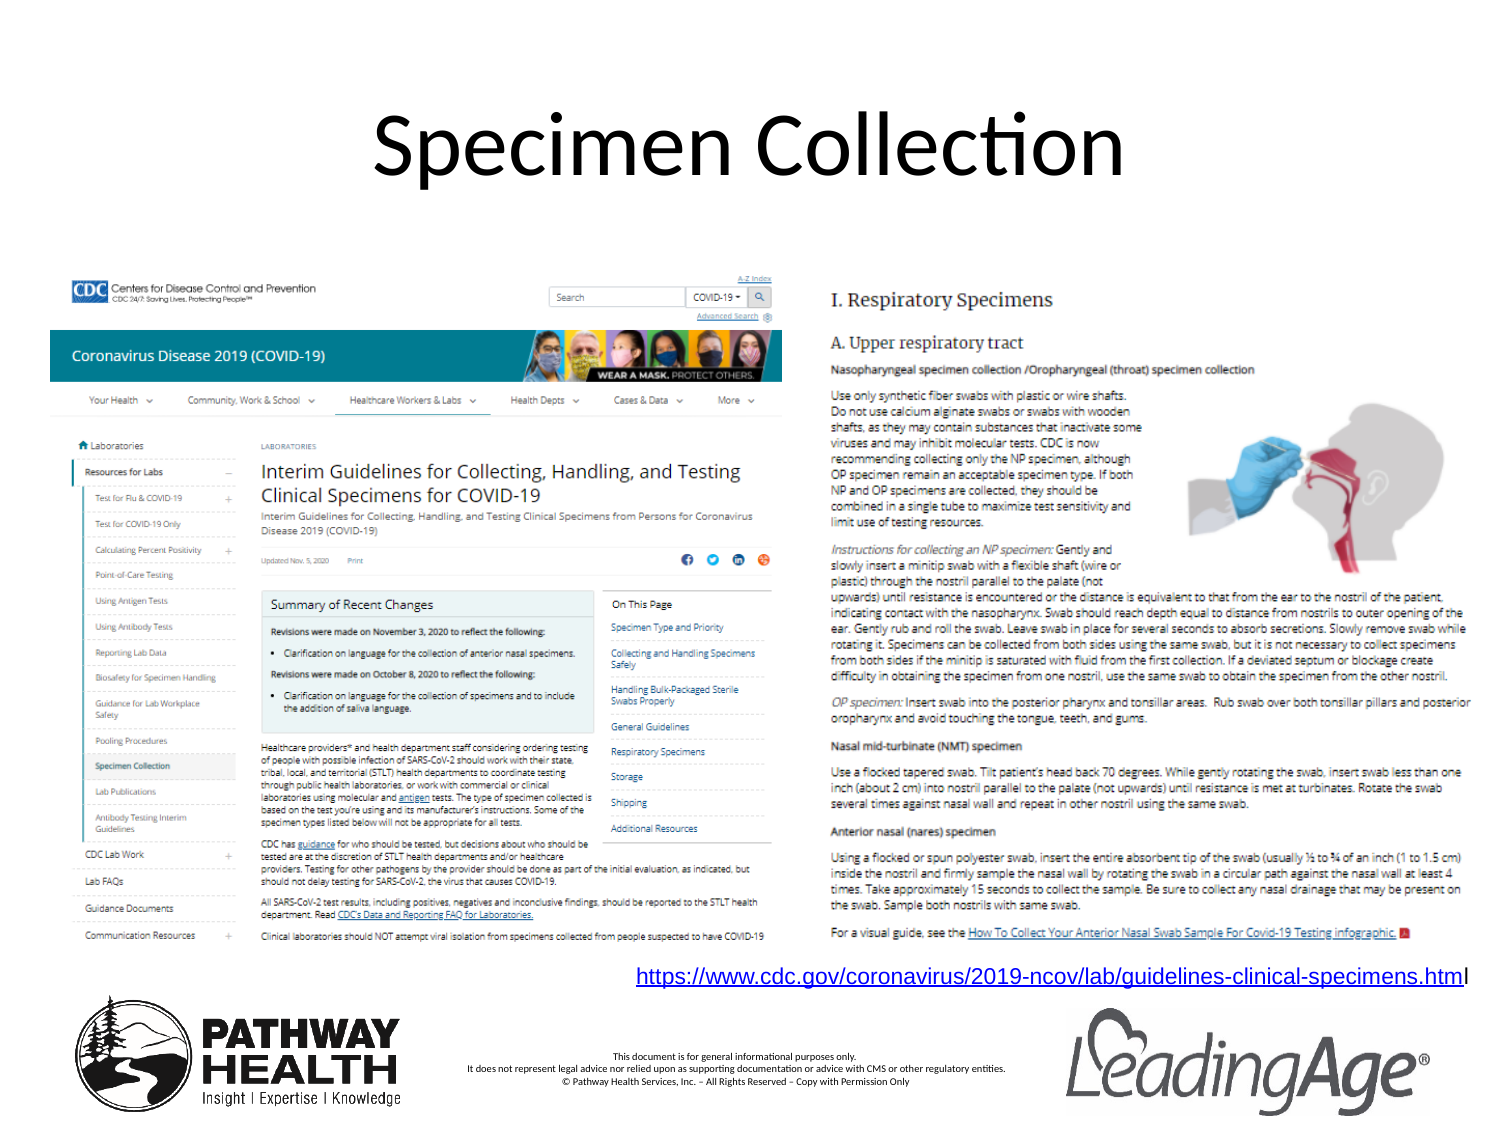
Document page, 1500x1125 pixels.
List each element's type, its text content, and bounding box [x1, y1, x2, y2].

picture [75, 995, 400, 1112]
text_box https://www.cdc.gov/coronavirus/2019-ncov/lab/guidelines-clinical-specimens.html [474, 953, 1484, 996]
picture [804, 279, 1484, 949]
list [49, 274, 782, 943]
picture [1066, 1008, 1430, 1116]
title Specimen Collection [75, 45, 1425, 233]
